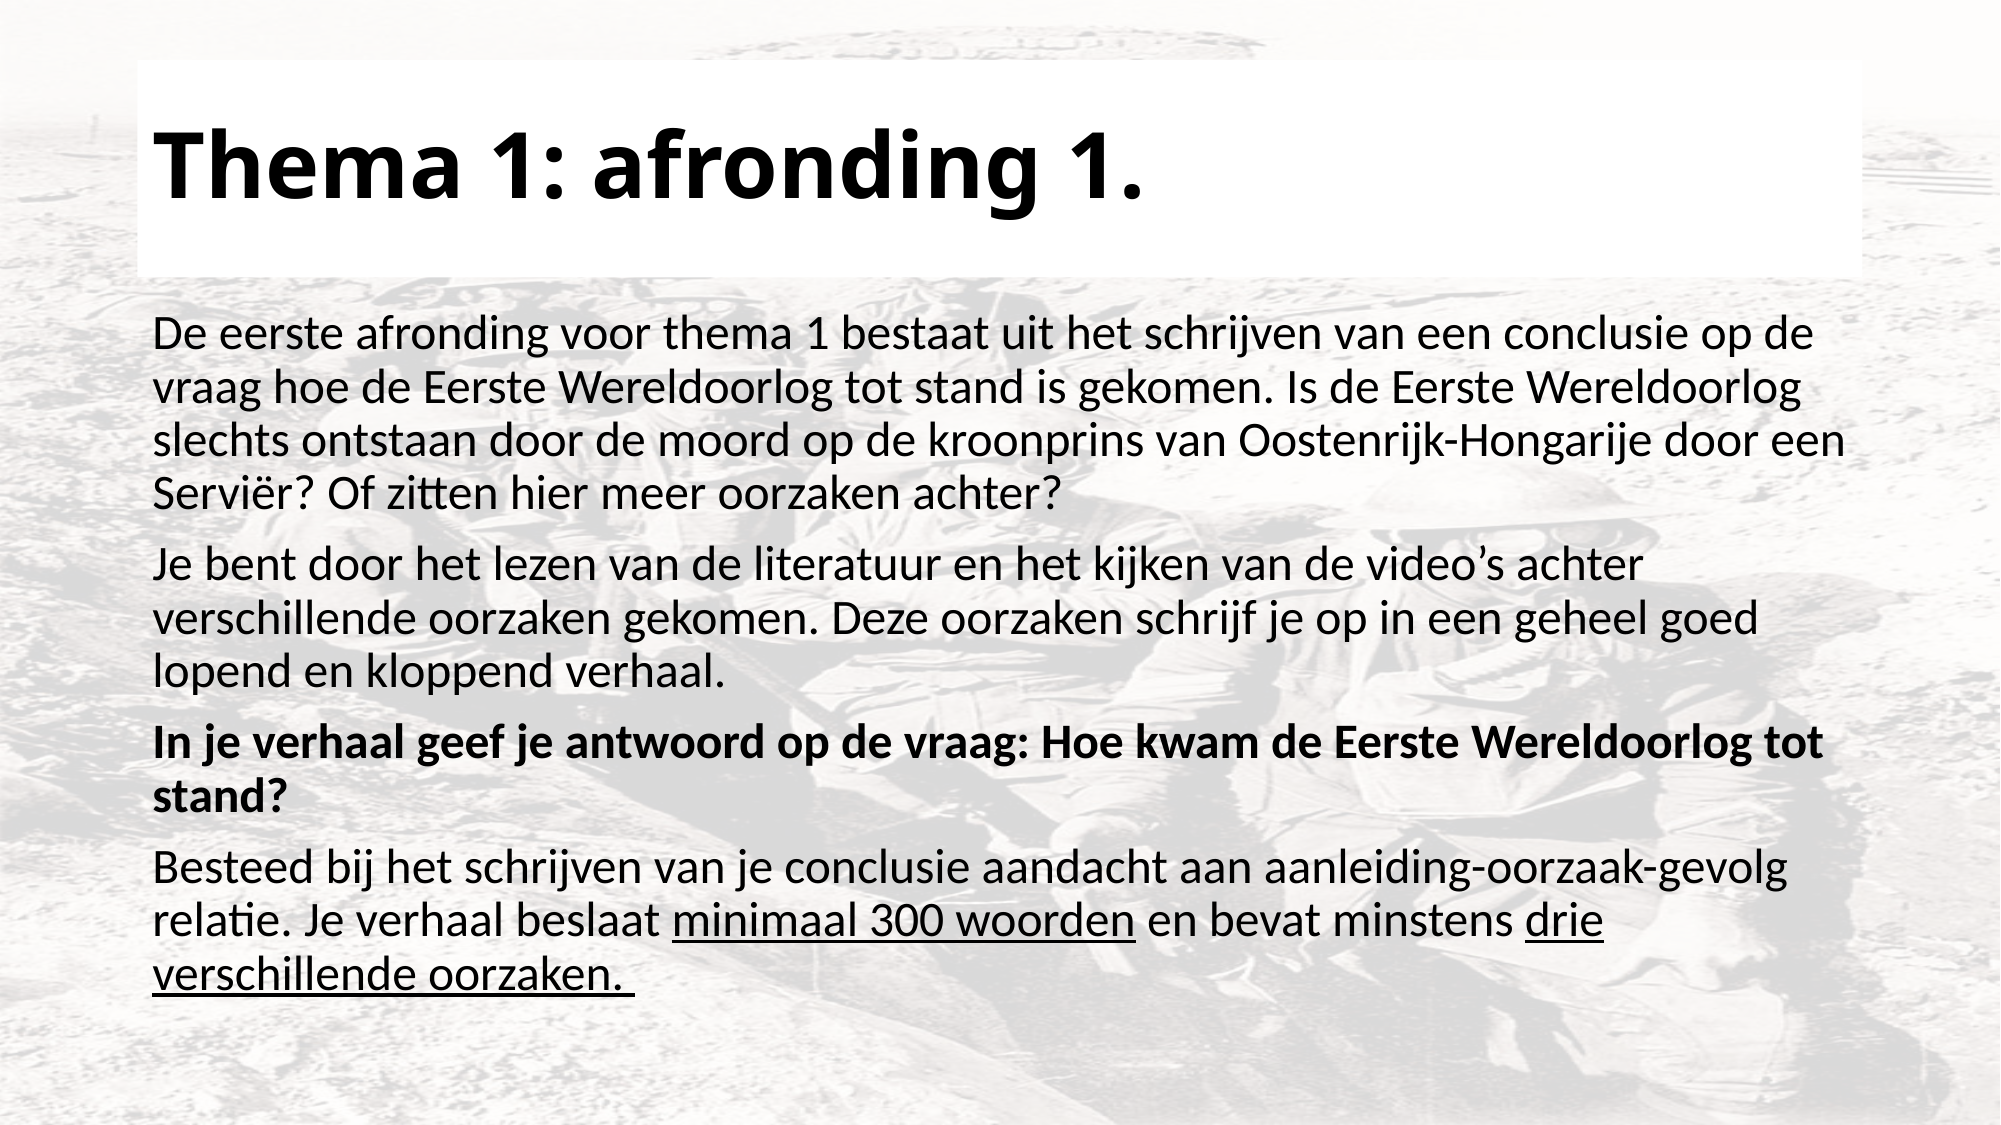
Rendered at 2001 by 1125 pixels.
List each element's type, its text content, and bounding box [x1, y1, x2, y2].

title Thema 1: afronding 1. [137, 59, 1863, 278]
list De eerste afronding voor thema 1 bestaat uit het schrijven van een conclusie op de vraag hoe de Eerste Wereldoorlog tot stand is gekomen. Is de Eerste Wereldoorlog slechts ontstaan door de moord op de kroonprins van Oostenrijk-Hongarije door een Serviër? Of zitten hier meer oorzaken achter? Je bent door het lezen van de literatuur en het kijken van de video’s achter verschillende oorzaken gekomen. Deze oorzaken schrijf je op in een geheel goed lopend en kloppend verhaal. In je verhaal geef je antwoord op de vraag: Hoe kwam de Eerste Wereldoorlog tot stand? Besteed bij het schrijven van je conclusie aandacht aan aanleiding-oorzaak-gevolg relatie. Je verhaal beslaat minimaal 300 woorden en bevat minstens drie verschillende oorzaken. [137, 299, 1863, 1014]
